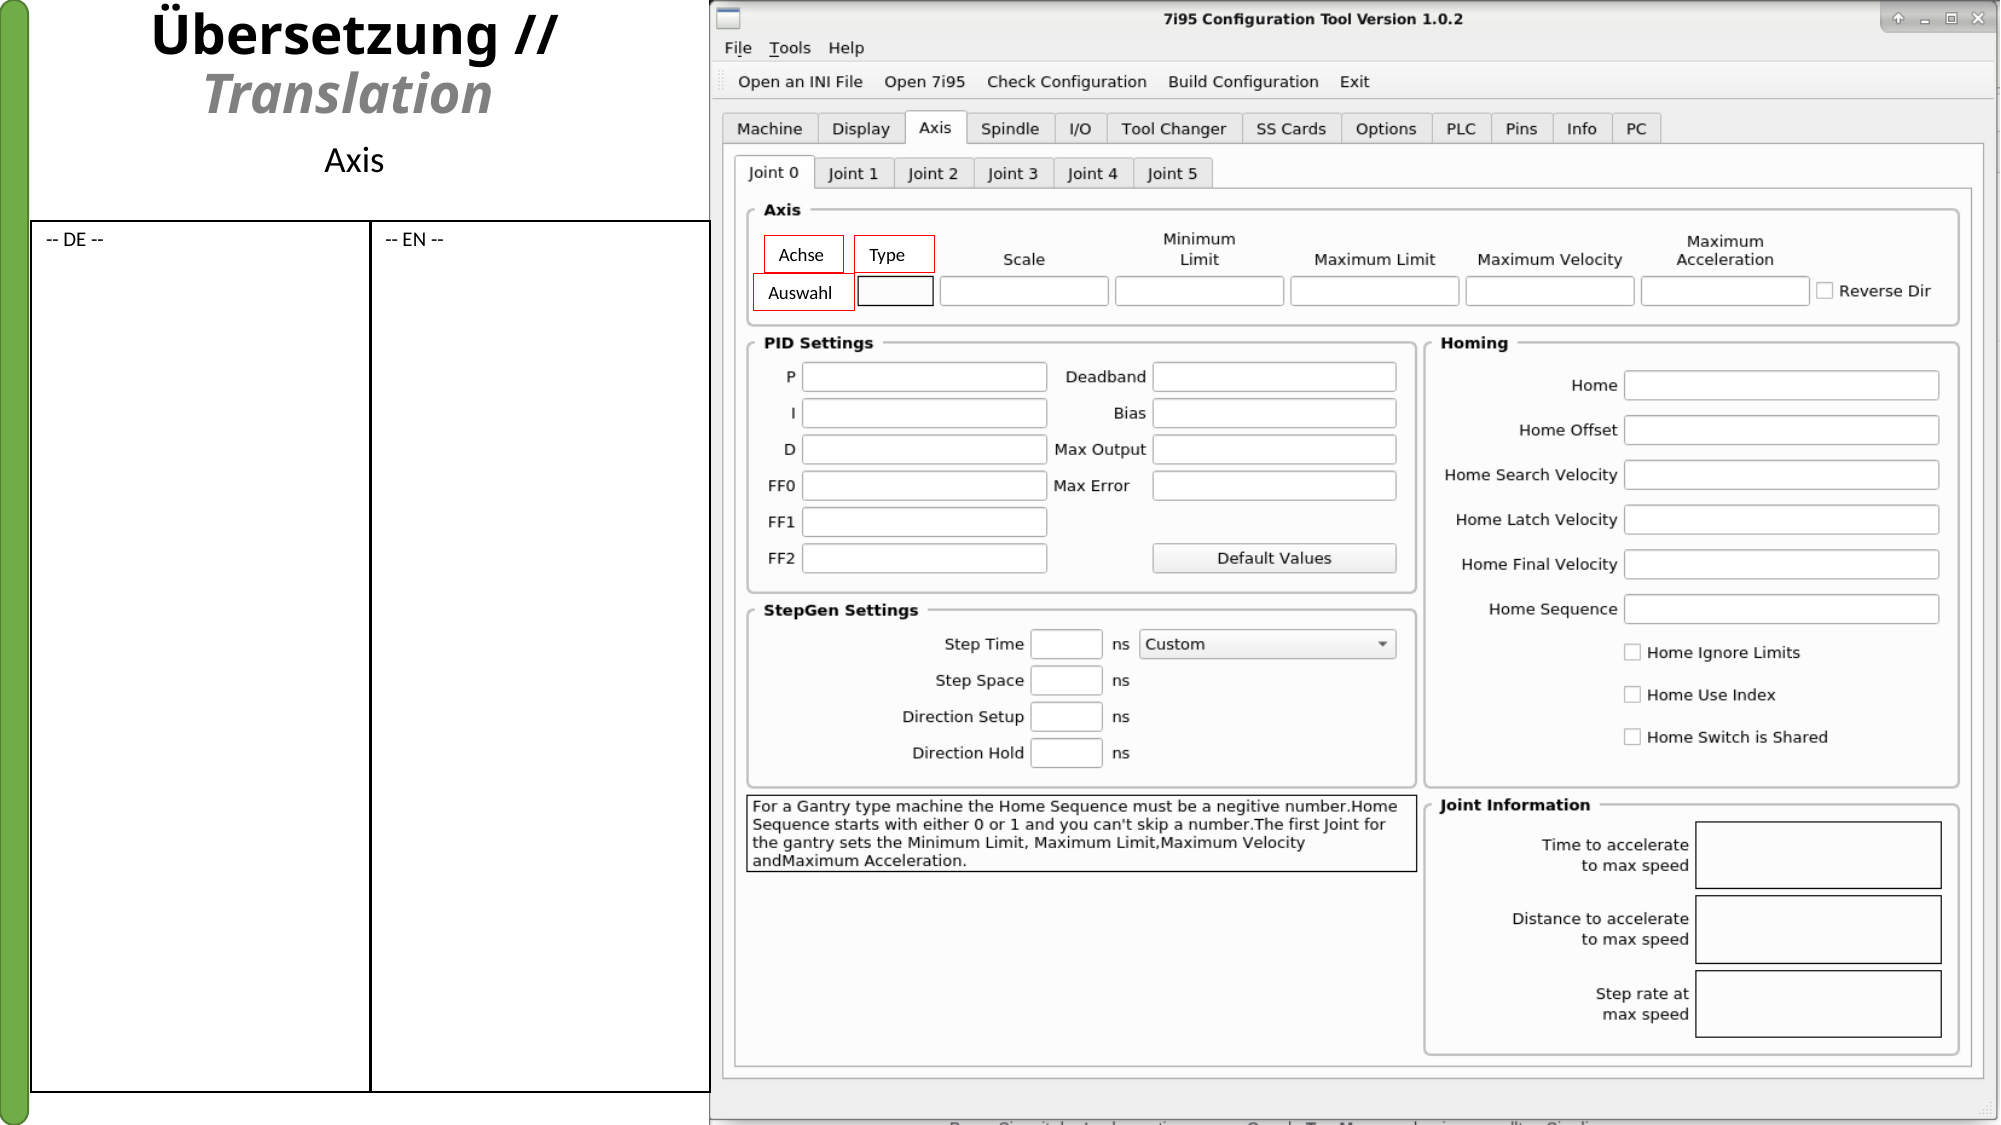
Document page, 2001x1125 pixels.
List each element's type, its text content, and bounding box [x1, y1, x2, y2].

subtitle Axis [30, 133, 709, 189]
text_box [0, 0, 30, 1125]
text_box -- DE -- [30, 220, 369, 1093]
text_box Übersetzung // Translation [22, 0, 709, 133]
text_box -- EN -- [369, 220, 709, 1093]
picture [709, 0, 2000, 1125]
